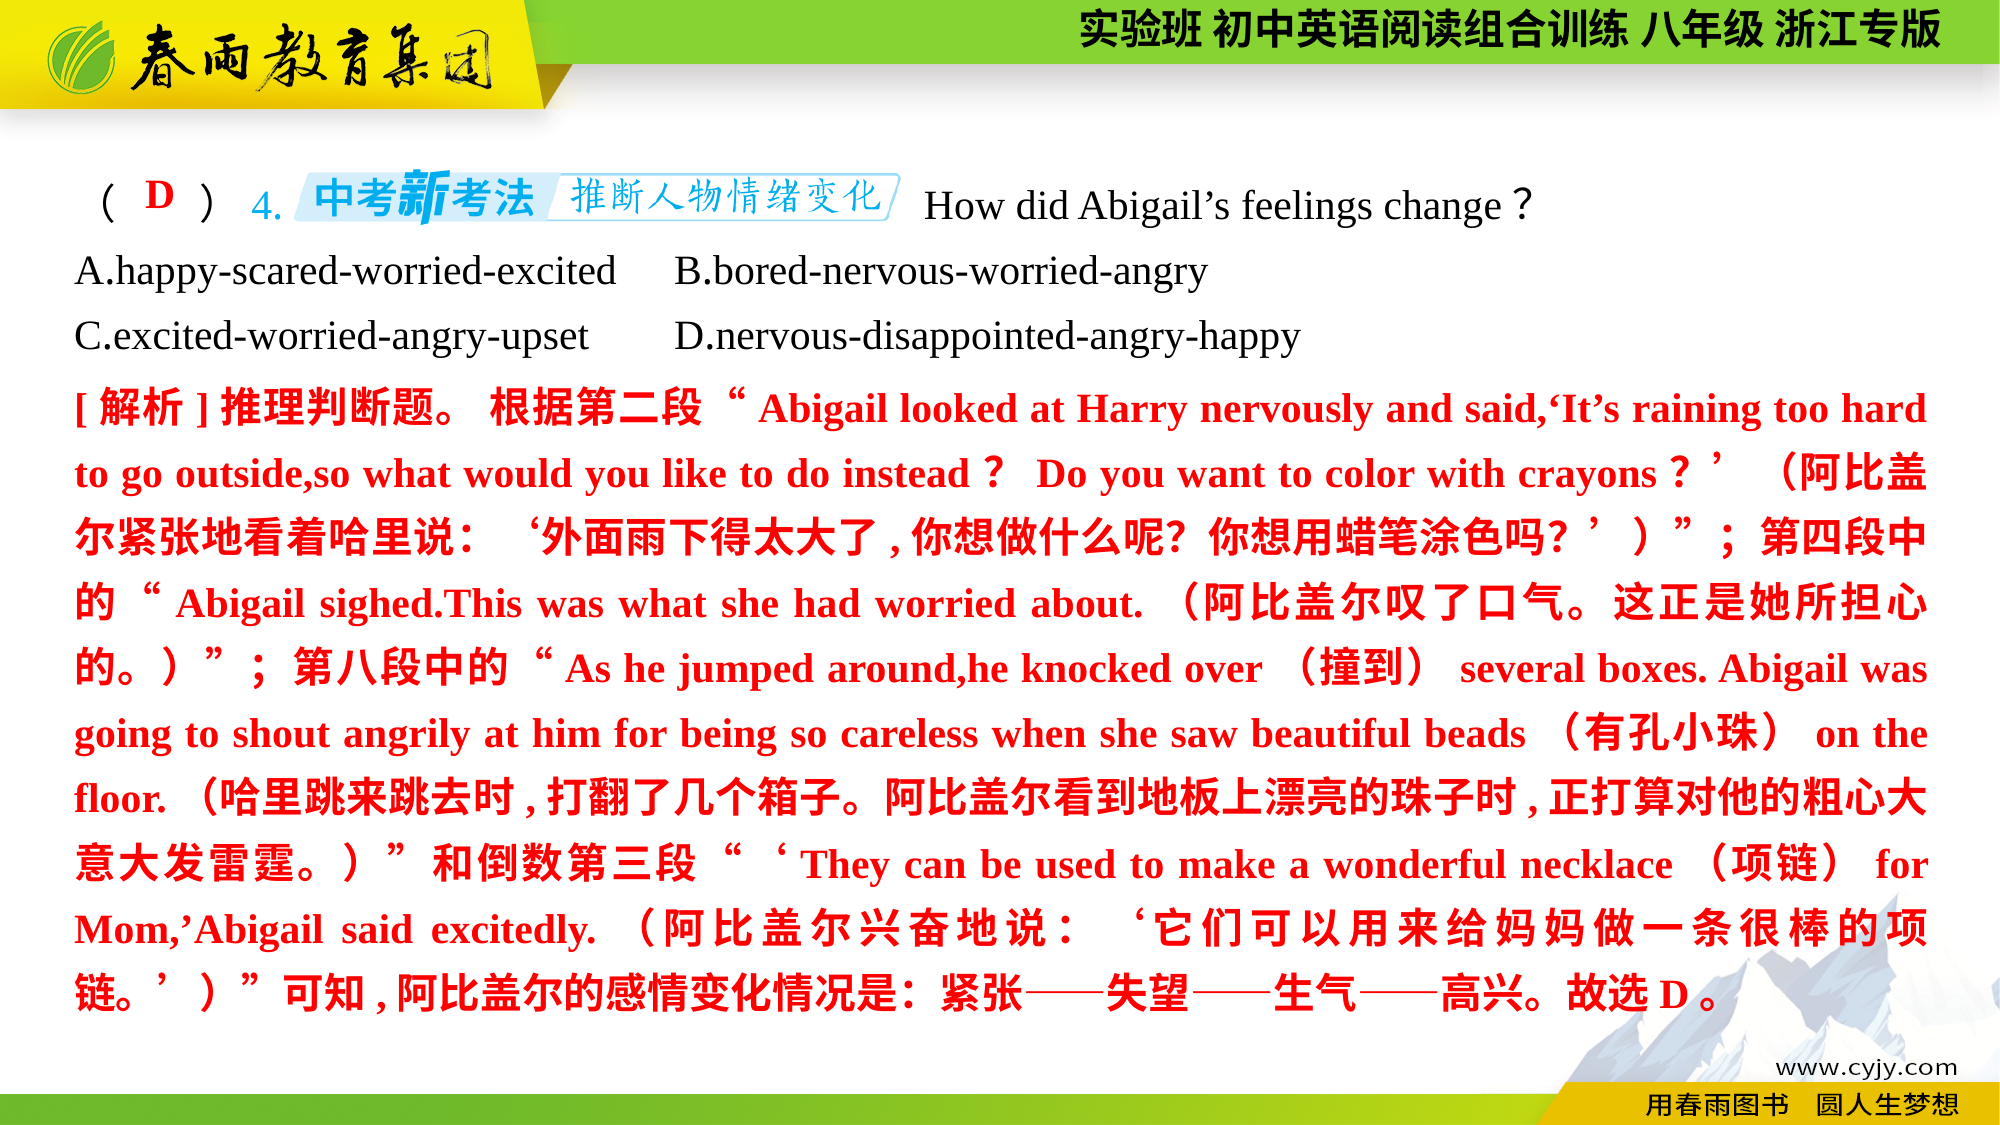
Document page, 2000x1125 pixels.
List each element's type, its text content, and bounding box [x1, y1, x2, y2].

text_box [解析]推理判断题。 根据第二段“Abigail looked at Harry nervously and said,‘It’s raining too hard to go outside,so what would you like to do instead？Do you want to color with crayons？’（阿比盖尔紧张地看着哈里说：‘外面雨下得太大了,你想做什么呢？你想用蜡笔涂色吗？’）”；第四段中的“Abigail sighed.This was what she had worried about.（阿比盖尔叹了口气。这正是她所担心的。）”；第八段中的“As he jumped around,he knocked over（撞到）several boxes. Abigail was going to shout angrily at him for being so careless when she saw beautiful beads（有孔小珠）on the floor.（哈里跳来跳去时,打翻了几个箱子。阿比盖尔看到地板上漂亮的珠子时,正打算对他的粗心大意大发雷霆。）”和倒数第三段“‘They can be used to make a wonderful necklace（项链）for Mom,’Abigail said excitedly.（阿比盖尔兴奋地说：‘它们可以用来给妈妈做一条很棒的项链。’）”可知,阿比盖尔的感情变化情况是：紧张——失望——生气——高兴。故选D。 [59, 358, 1944, 1024]
picture [0, 0, 2000, 1125]
text_box D [130, 159, 191, 225]
list （ ）4. How did Abigail’s feelings change？ A.happy-scared-worried-excited B.bored-nervous-worried-angry C.excited-worried-angry-upset D.nervous-disappointed-angry-happy [59, 154, 1944, 358]
